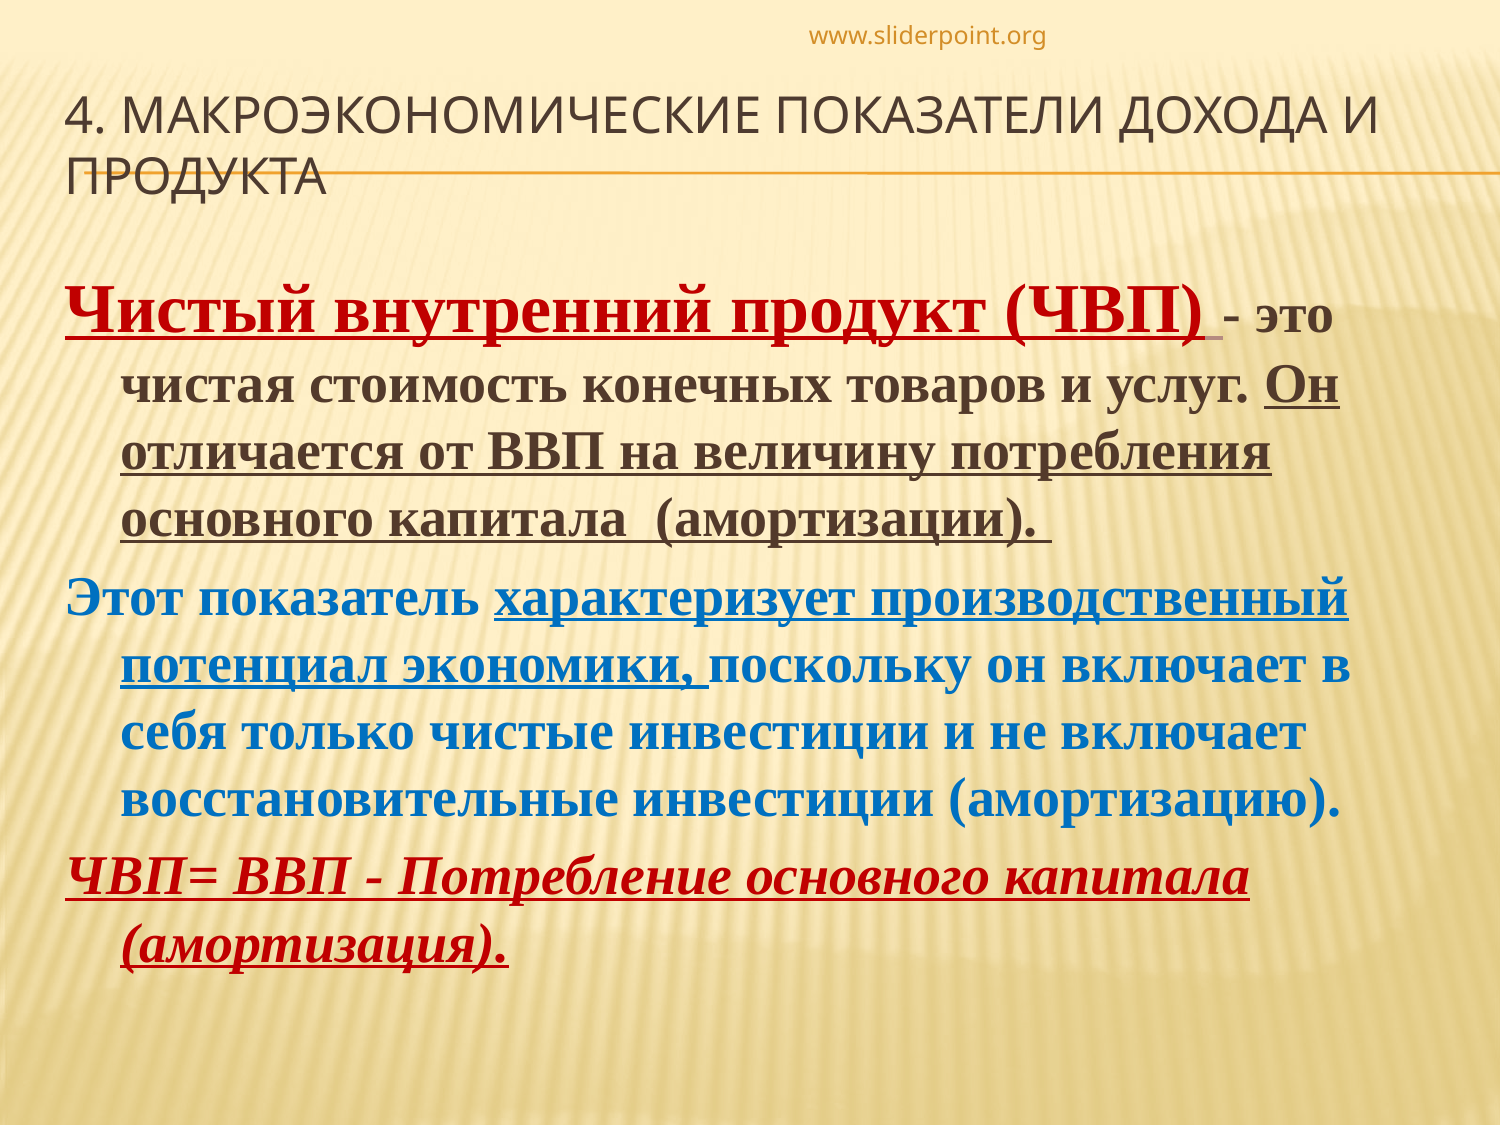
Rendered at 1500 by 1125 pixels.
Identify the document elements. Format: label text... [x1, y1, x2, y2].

title 4. Макроэкономические Показатели дохода и продукта [50, 75, 1475, 213]
footer www.sliderpoint.org [587, 12, 1063, 60]
list Чистый внутренний продукт (ЧВП) - это чистая стоимость конечных товаров и услуг. Он отличается от ВВП на величину потребления основного капитала (амортизации). Этот показатель характеризует производственный потенциал экономики, поскольку он включает в себя только чистые инвестиции и не включает восстановительные инвестиции (амортизацию). ЧВП= ВВП - Потребление основного капитала (амортизация). [50, 254, 1475, 998]
